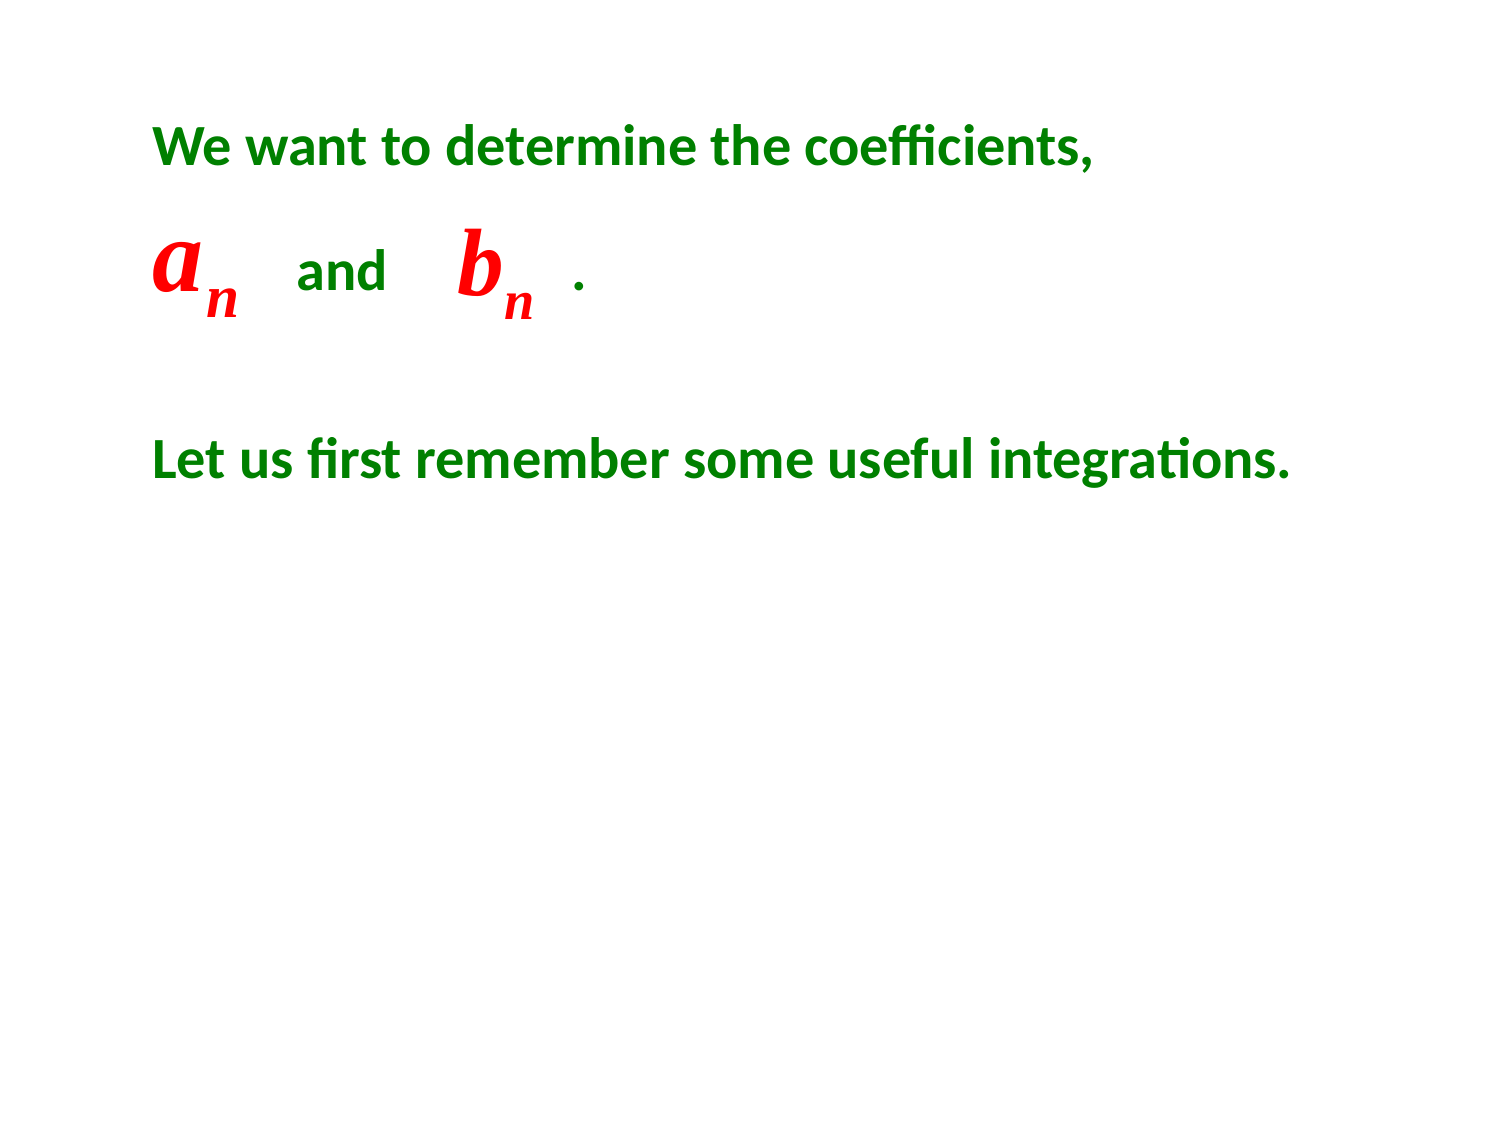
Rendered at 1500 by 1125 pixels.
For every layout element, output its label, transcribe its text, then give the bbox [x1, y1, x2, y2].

text_box Let us first remember some useful integrations. [137, 412, 1450, 498]
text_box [137, 187, 732, 338]
text_box We want to determine the coefficients, [137, 99, 1375, 185]
